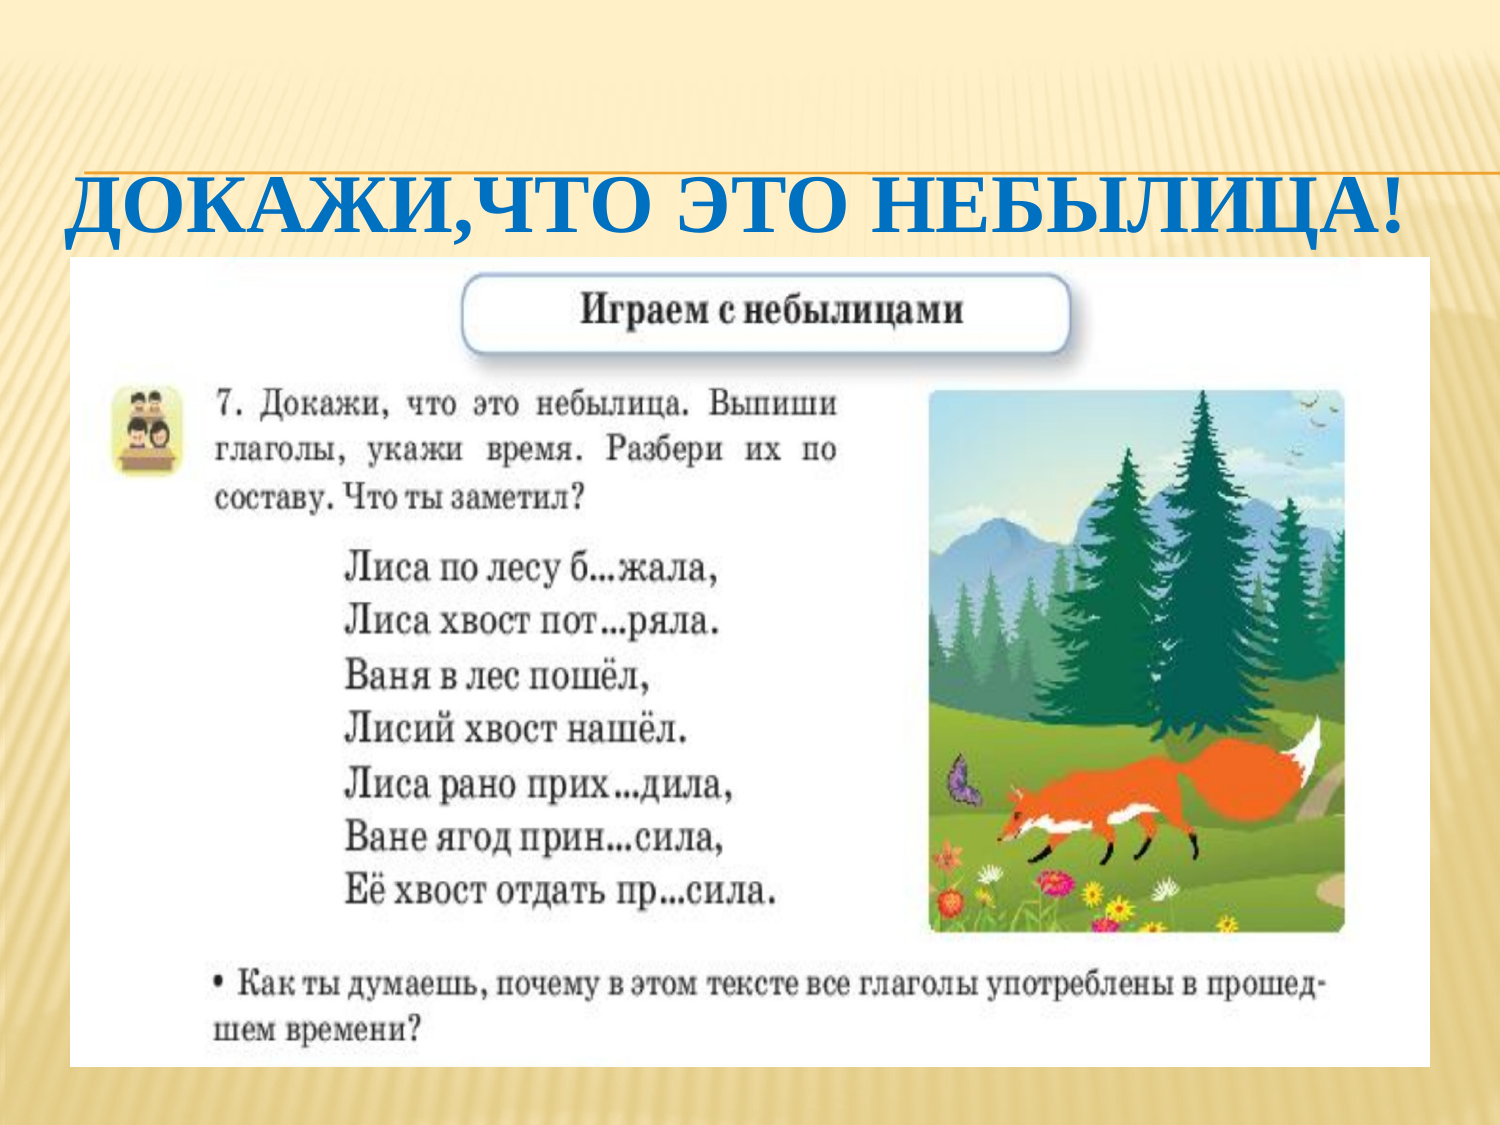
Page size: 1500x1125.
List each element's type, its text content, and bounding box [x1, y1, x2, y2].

title Докажи,что это небылица! [49, 93, 1475, 305]
picture [70, 257, 1430, 1067]
